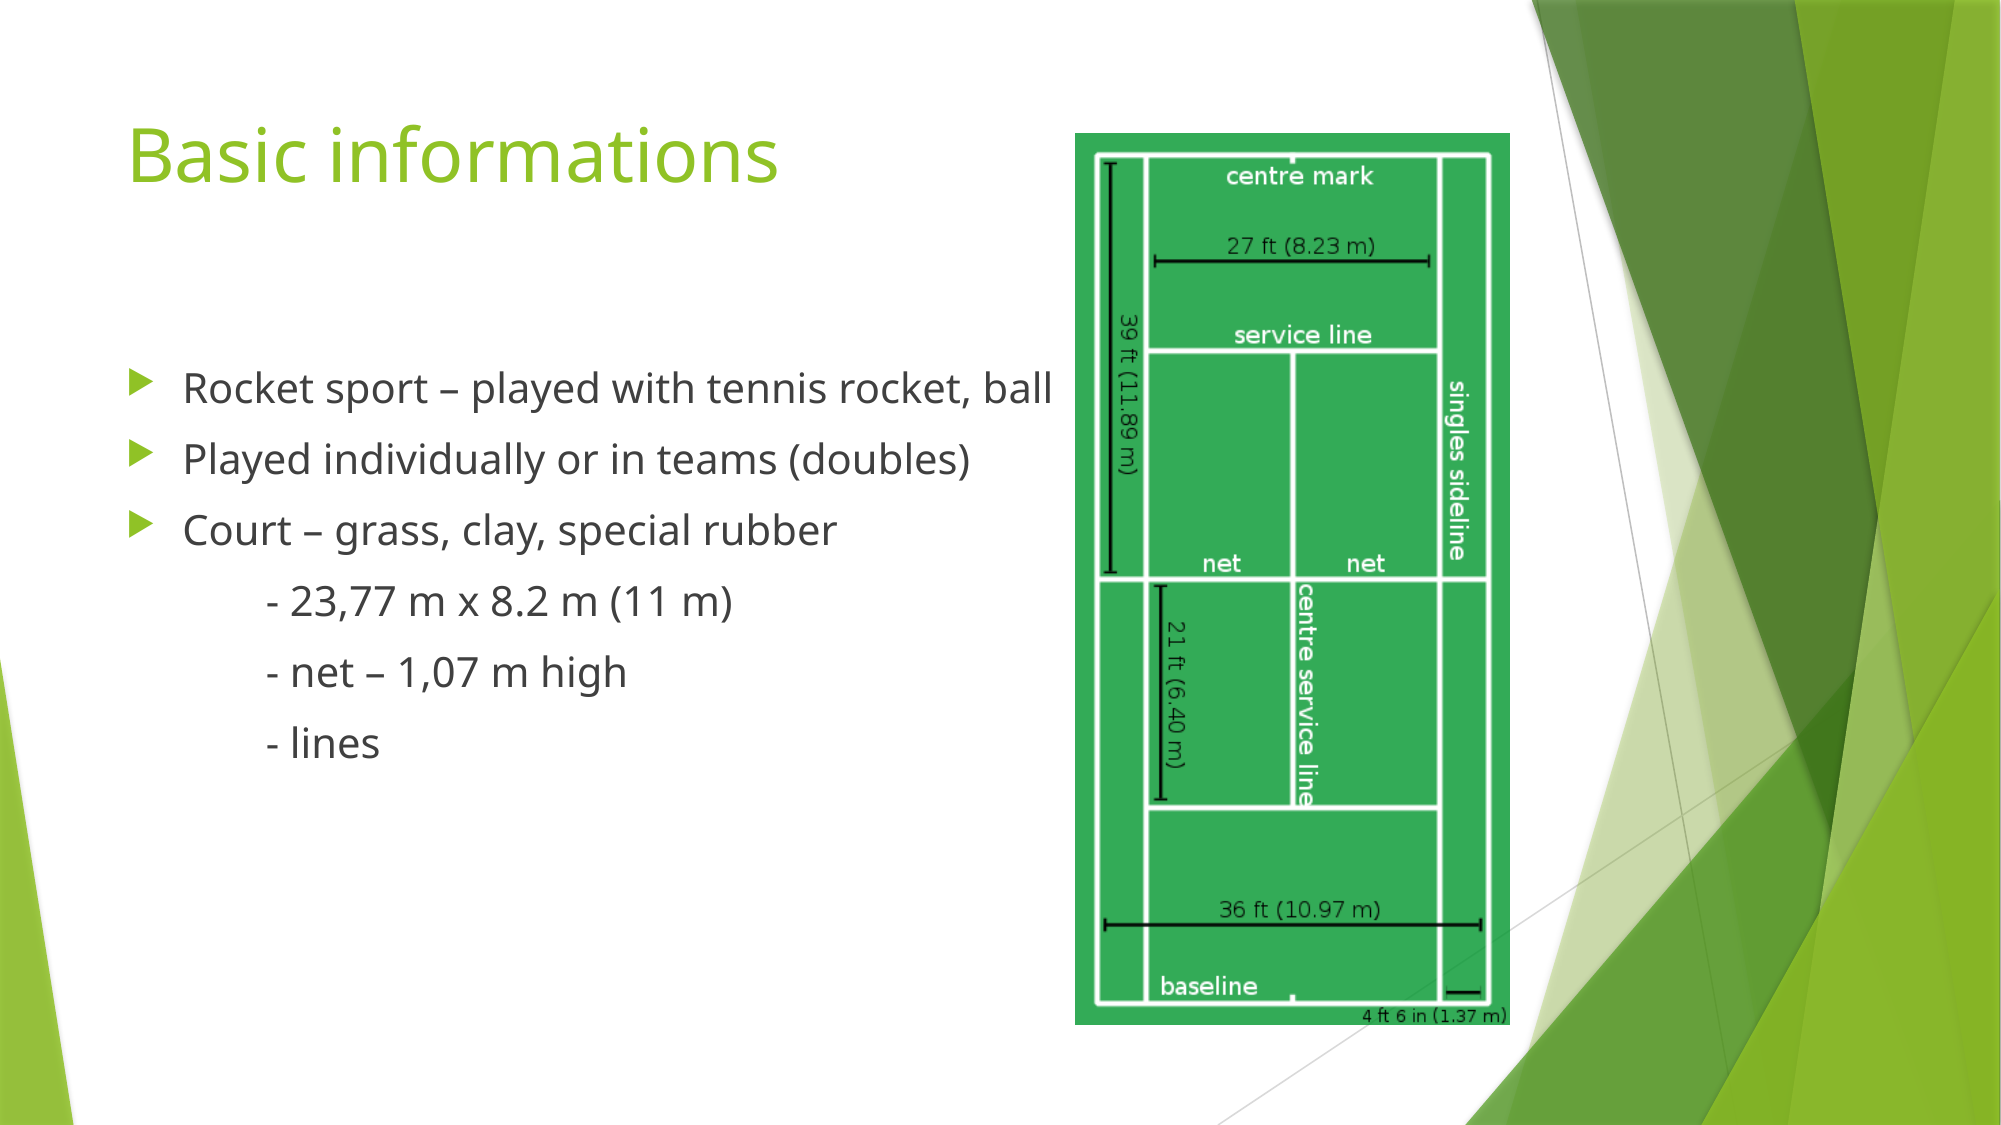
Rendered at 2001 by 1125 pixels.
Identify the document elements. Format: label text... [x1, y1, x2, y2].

picture [1074, 133, 1511, 1026]
title Basic informations [111, 99, 1522, 317]
list Rocket sport – played with tennis rocket, ball Played individually or in teams (doubles) Court – grass, clay, special rubber - 23,77 m x 8.2 m (11 m) - net – 1,07 m high - lines [1515, 354, 1522, 992]
list Rocket sport – played with tennis rocket, ball Played individually or in teams (doubles) Court – grass, clay, special rubber - 23,77 m x 8.2 m (11 m) - net – 1,07 m high - lines [111, 354, 1069, 992]
